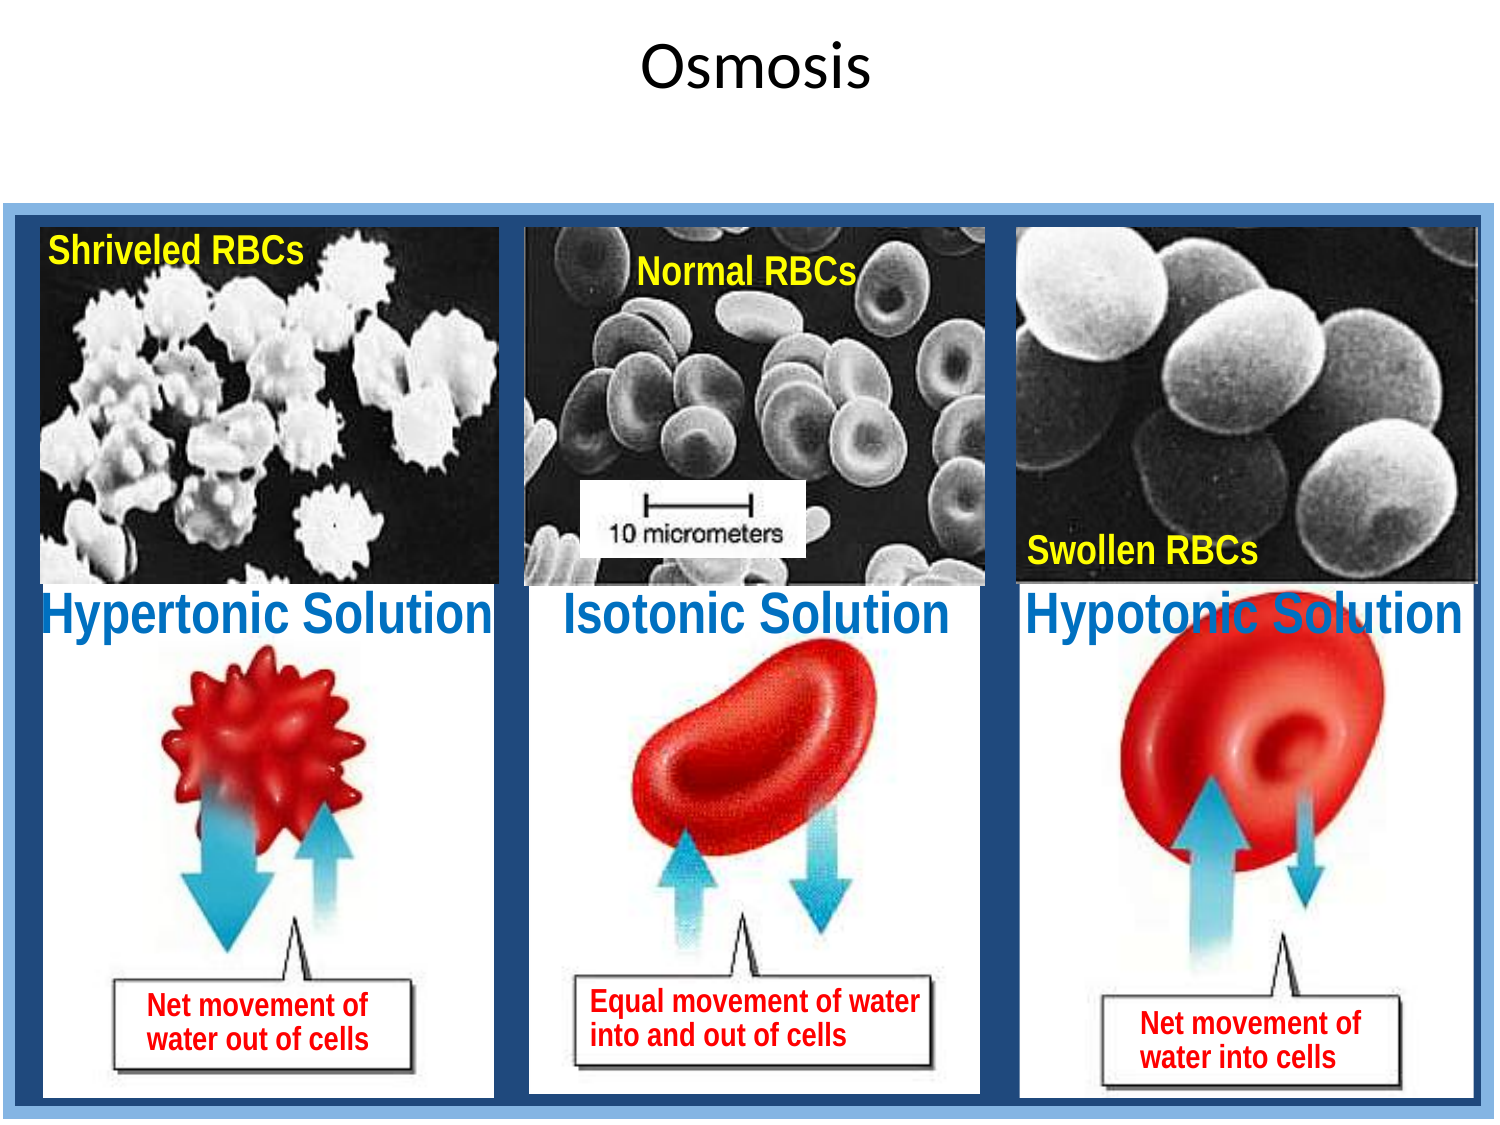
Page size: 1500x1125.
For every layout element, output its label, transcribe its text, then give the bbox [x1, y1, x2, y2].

picture [42, 585, 494, 1098]
picture [1019, 585, 1474, 1098]
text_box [1016, 227, 1478, 585]
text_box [523, 227, 985, 587]
title Osmosis [37, 12, 1475, 110]
picture [529, 587, 980, 1095]
text_box [8, 208, 1488, 1113]
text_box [39, 227, 499, 585]
